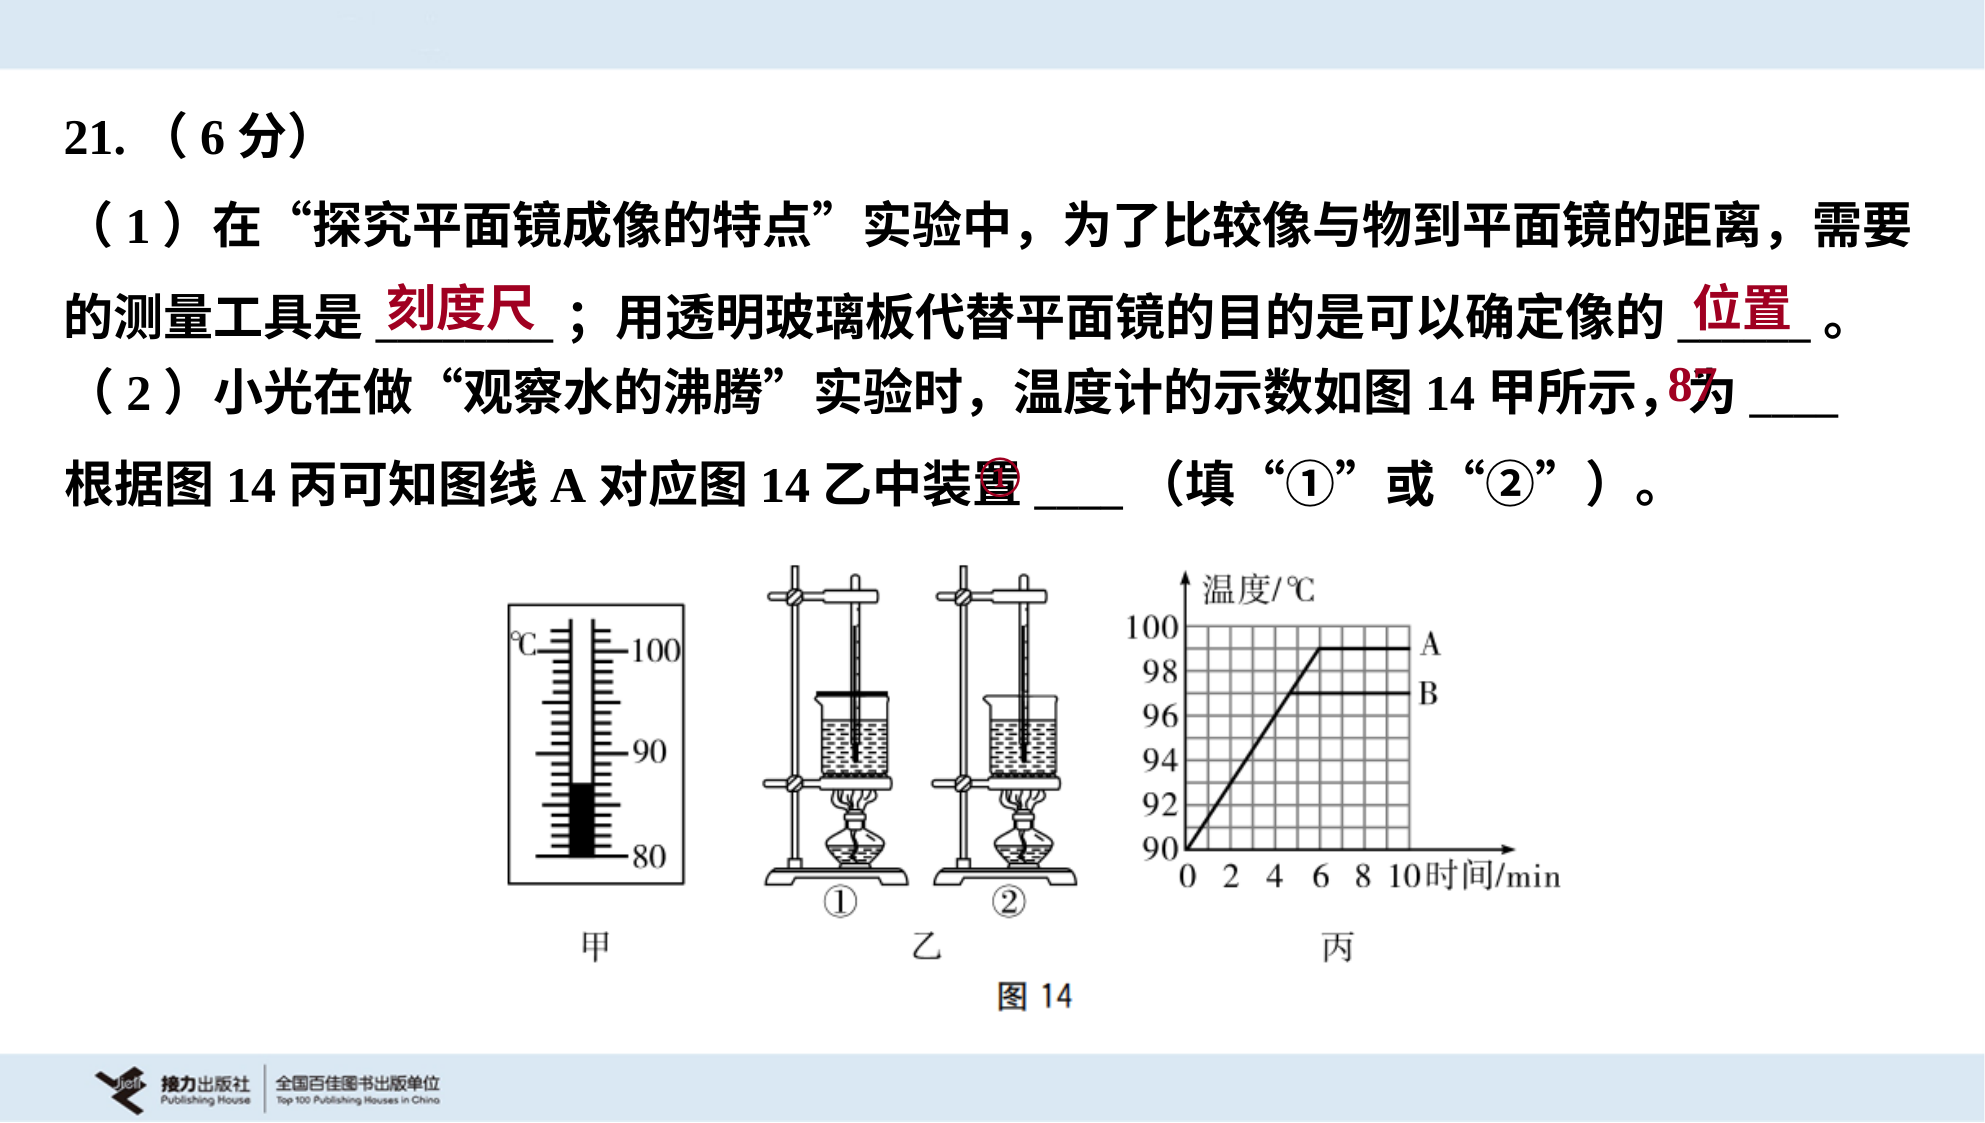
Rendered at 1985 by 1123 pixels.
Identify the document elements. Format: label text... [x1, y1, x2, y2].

text_box 21.（6分） [63, 76, 1861, 162]
picture [0, 0, 1985, 1122]
text_box 87 [1649, 324, 1736, 412]
text_box ① [957, 415, 1044, 504]
text_box 位置 [1673, 249, 1811, 337]
text_box （1）在“探究平面镜成像的特点”实验中，为了比较像与物到平面镜的距离，需要 的测量工具是________；用透明玻璃板代替平面镜的目的是可以确定像的______。 [63, 162, 1861, 346]
text_box 刻度尺 [367, 249, 555, 337]
